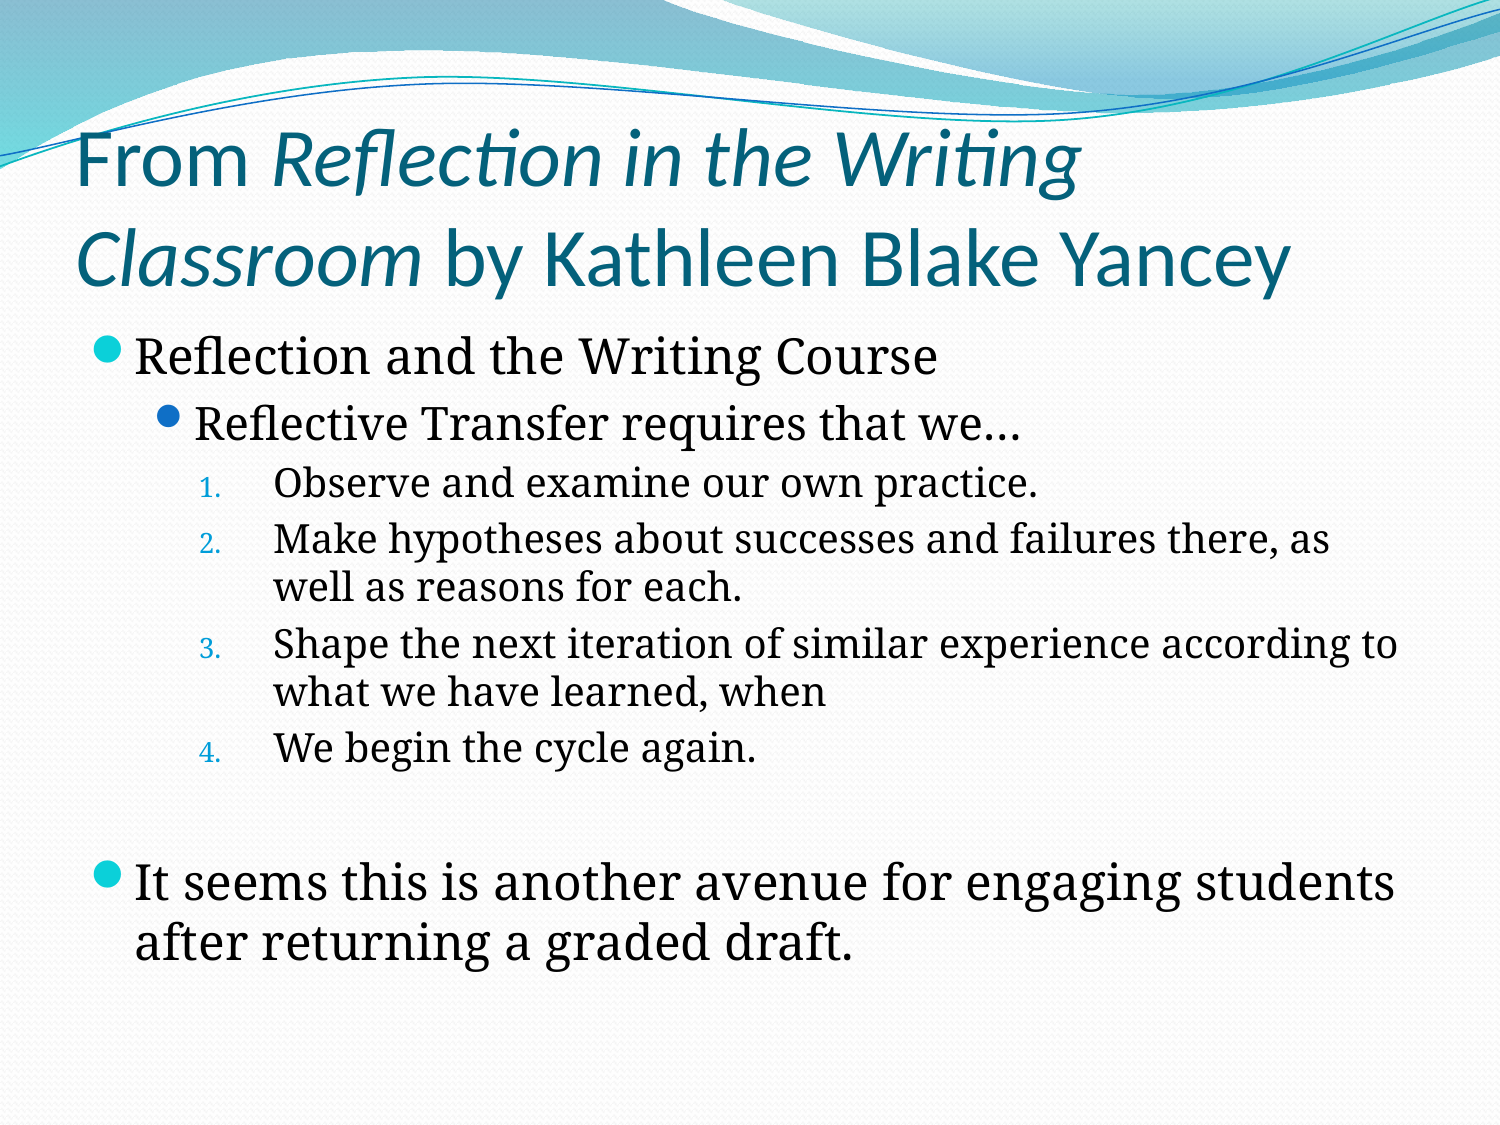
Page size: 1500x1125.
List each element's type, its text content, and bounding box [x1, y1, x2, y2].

title From Reflection in the Writing Classroom by Kathleen Blake Yancey [75, 115, 1425, 303]
list Reflection and the Writing Course Reflective Transfer requires that we… Observe and examine our own practice. Make hypotheses about successes and failures there, as well as reasons for each. Shape the next iteration of similar experience according to what we have learned, when We begin the cycle again. It seems this is another avenue for engaging students after returning a graded draft. [75, 317, 1425, 1038]
